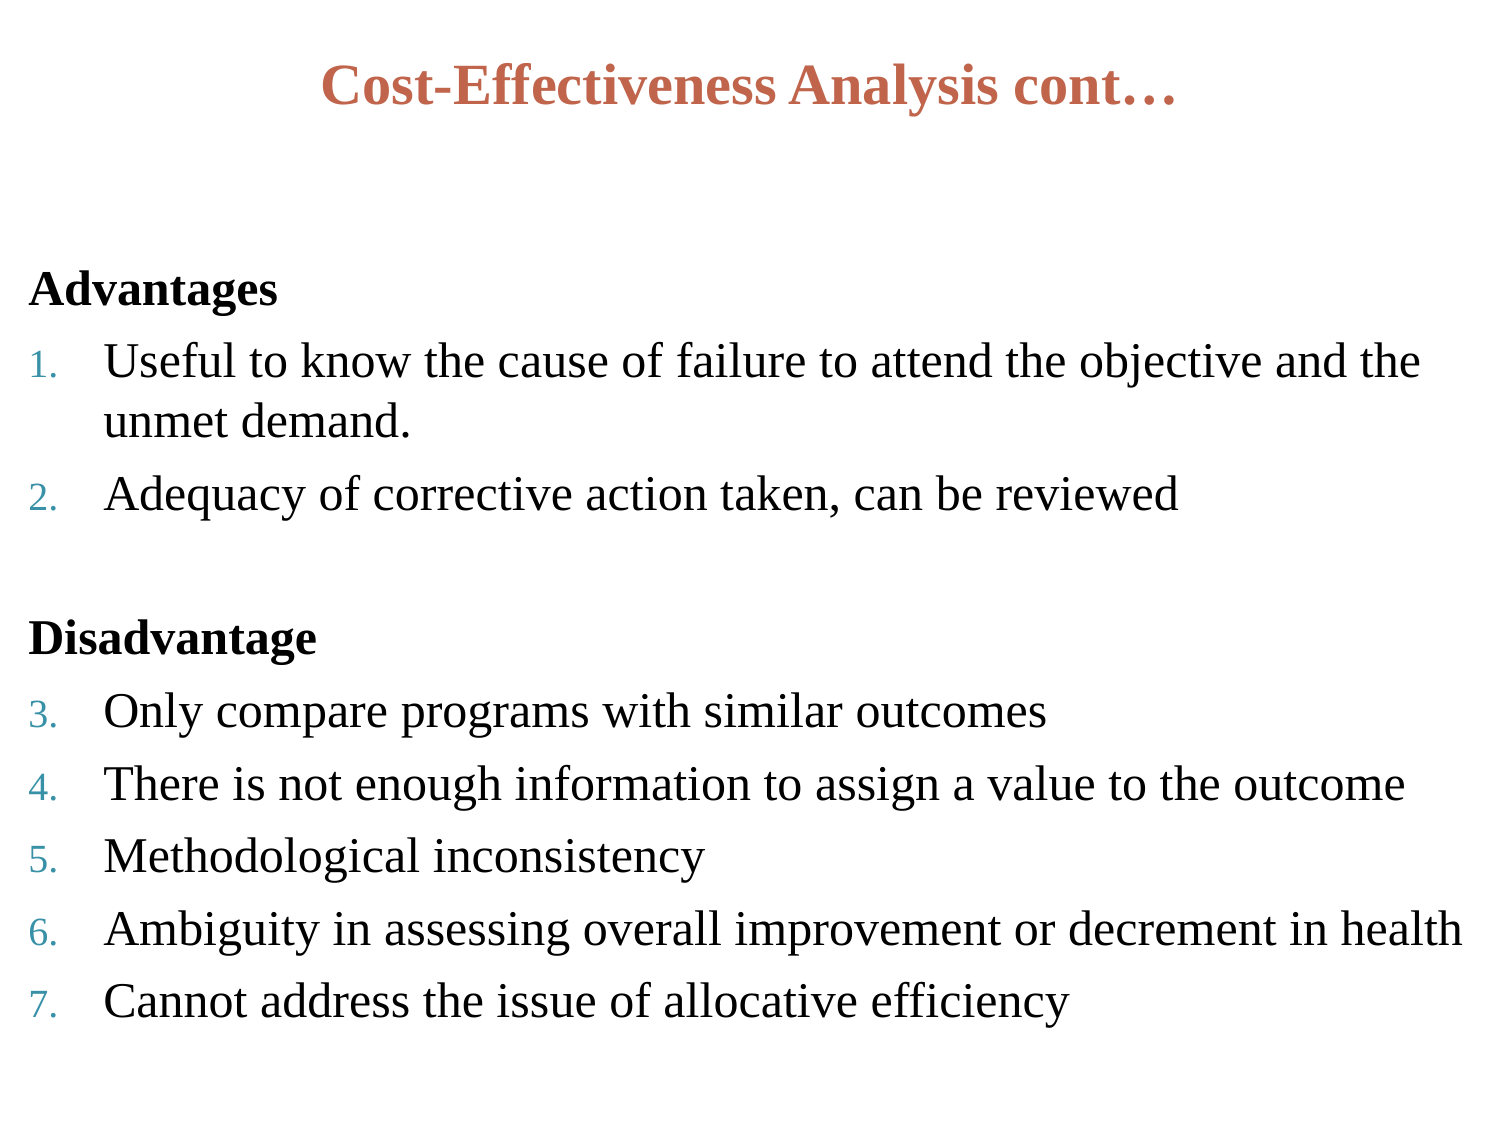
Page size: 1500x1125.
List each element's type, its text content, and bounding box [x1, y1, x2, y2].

list Advantages Useful to know the cause of failure to attend the objective and the unmet demand. Adequacy of corrective action taken, can be reviewed Disadvantage Only compare programs with similar outcomes There is not enough information to assign a value to the outcome Methodological inconsistency Ambiguity in assessing overall improvement or decrement in health Cannot address the issue of allocative efficiency [0, 174, 1500, 1125]
title Cost-Effectiveness Analysis cont… [0, 0, 1500, 174]
